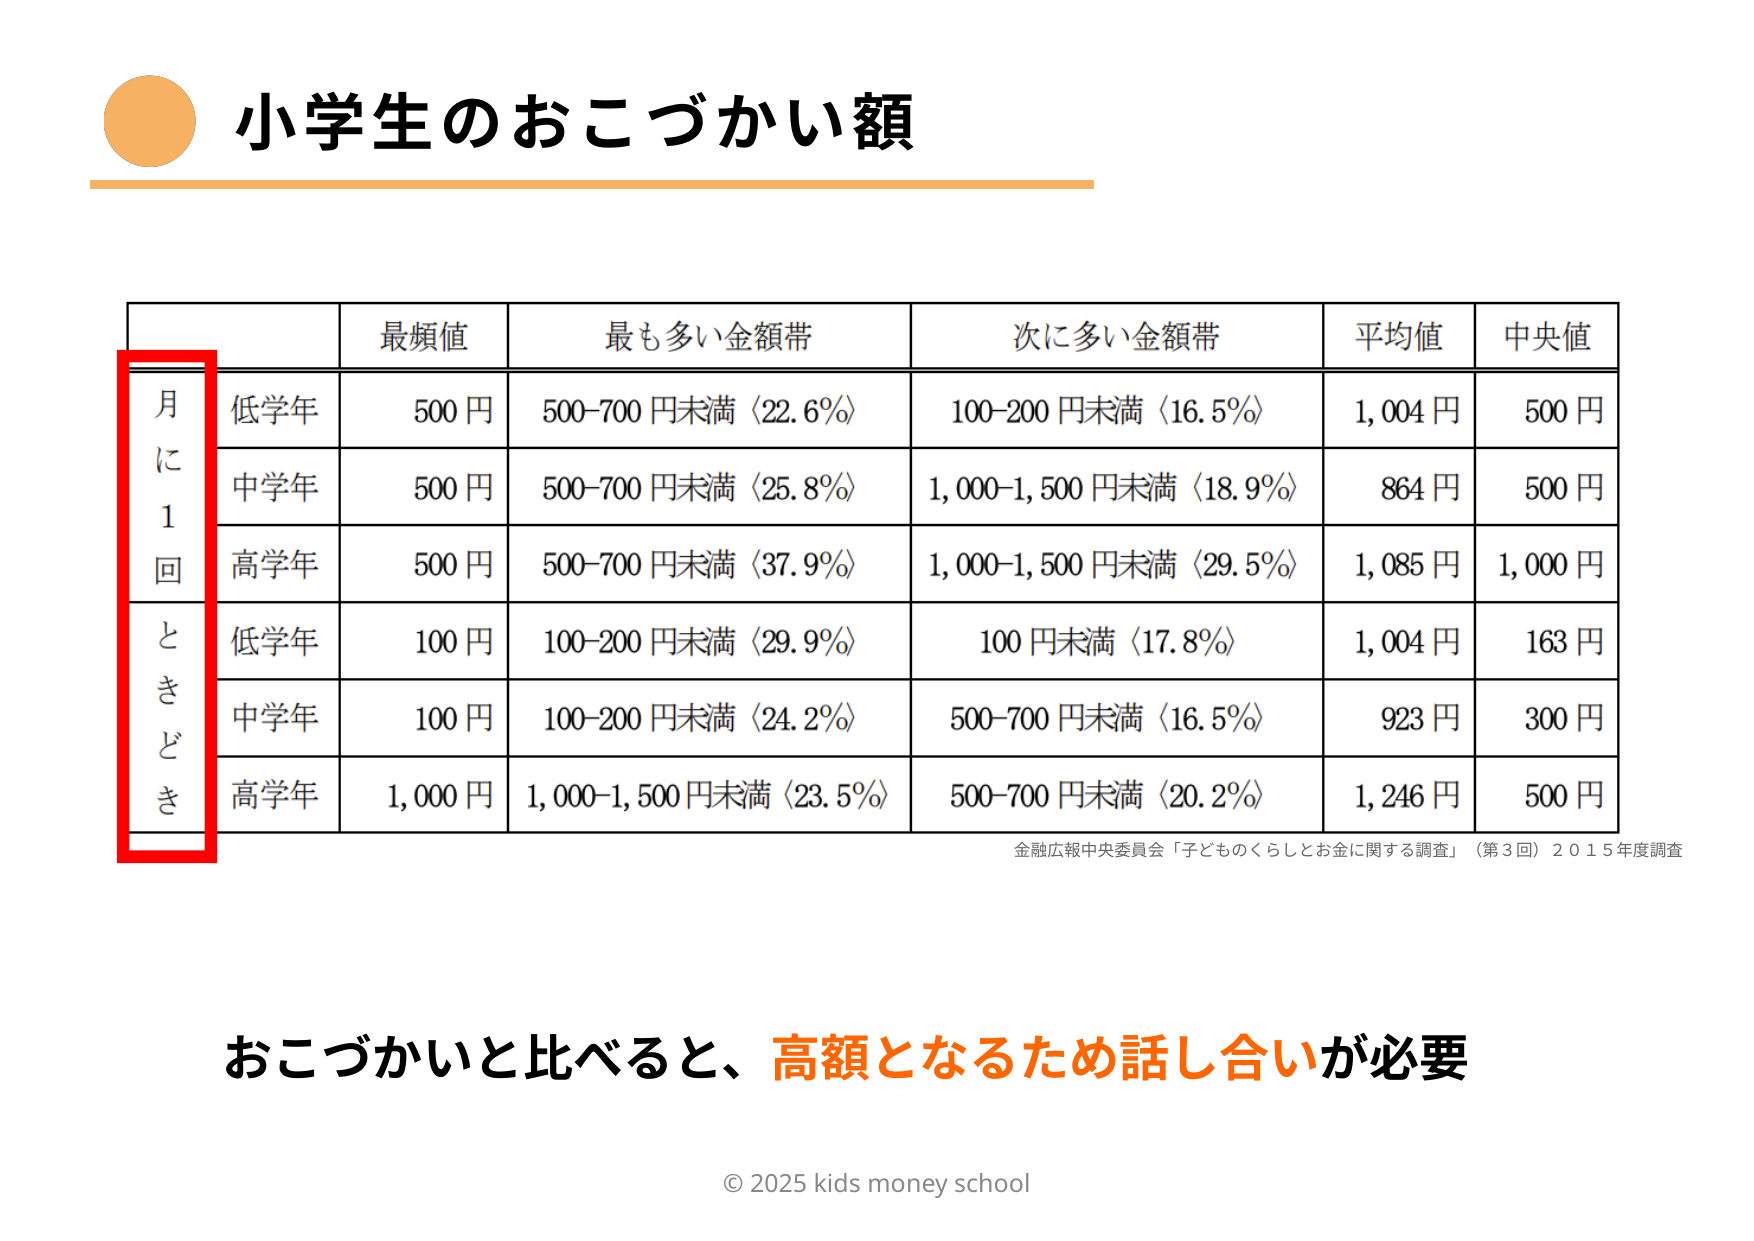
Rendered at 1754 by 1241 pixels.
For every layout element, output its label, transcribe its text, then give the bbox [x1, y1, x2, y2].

text_box 小学生のおこづかい額 [219, 75, 1181, 166]
text_box 金融広報中央委員会「子どものくらしとお金に関する調査」（第３回）２０１５年度調査 [998, 830, 1754, 871]
text_box [116, 855, 218, 864]
picture [104, 283, 1636, 849]
text_box おこづかいと比べると、高額となるため話し合いが必要 [0, 988, 1730, 1094]
picture [104, 75, 196, 167]
